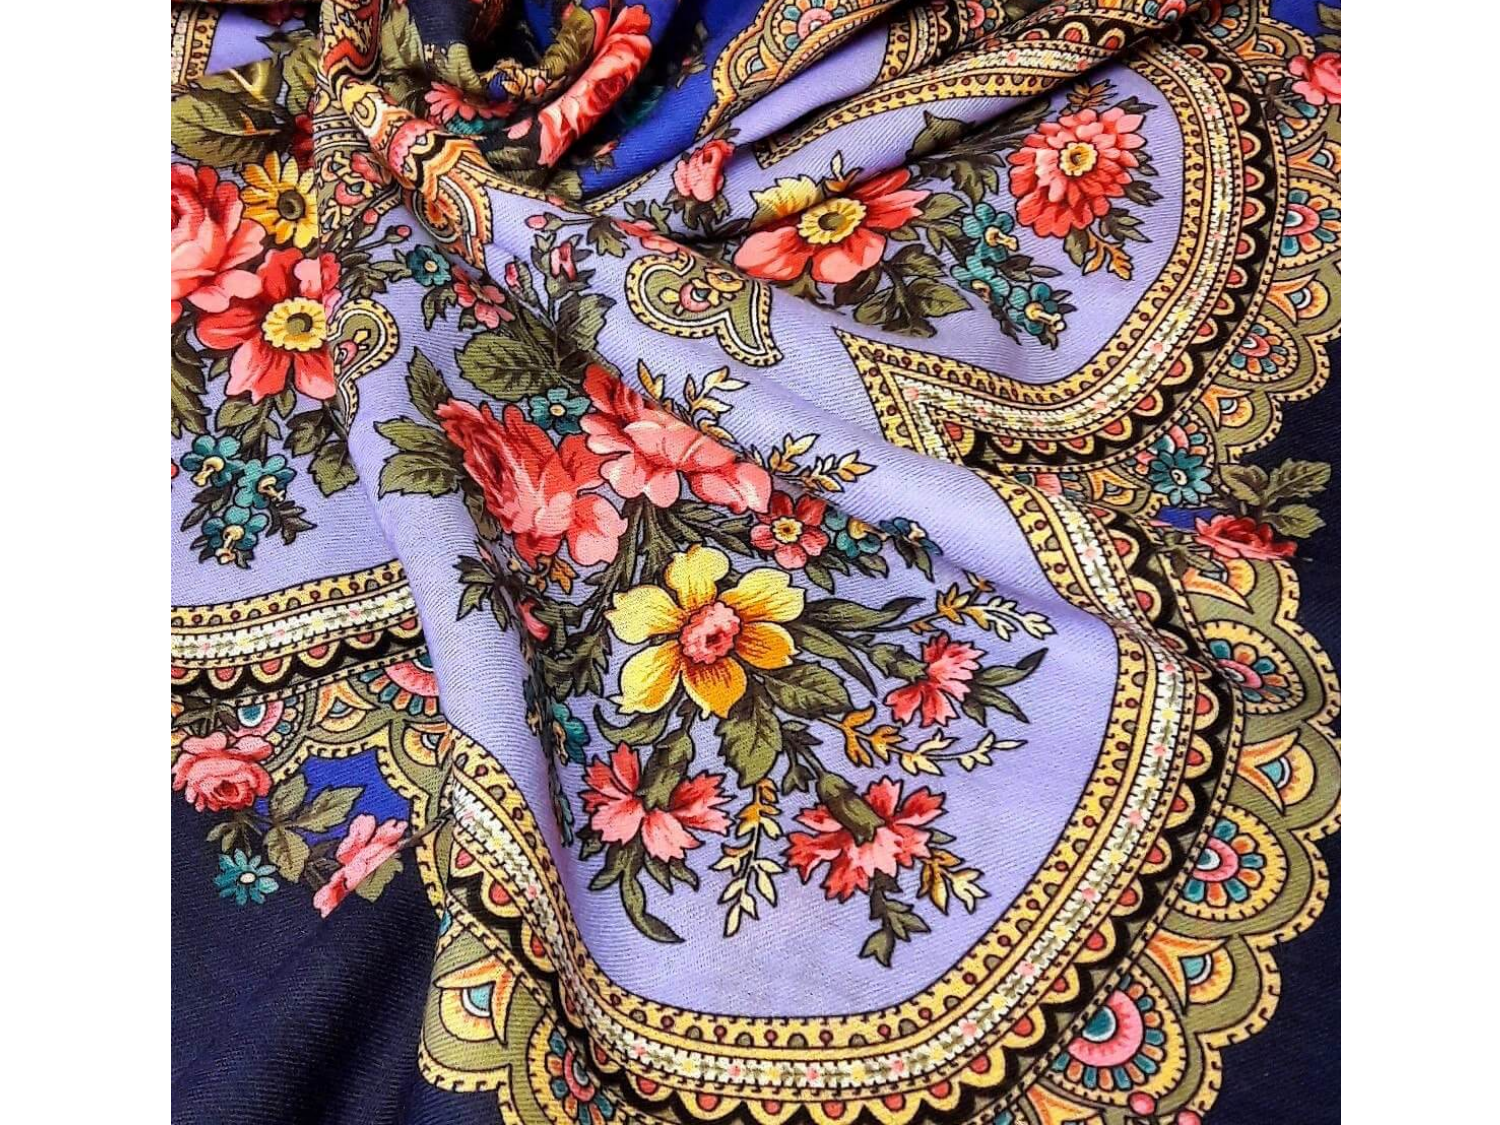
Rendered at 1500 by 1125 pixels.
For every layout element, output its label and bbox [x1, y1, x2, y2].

picture [170, 0, 1341, 1125]
